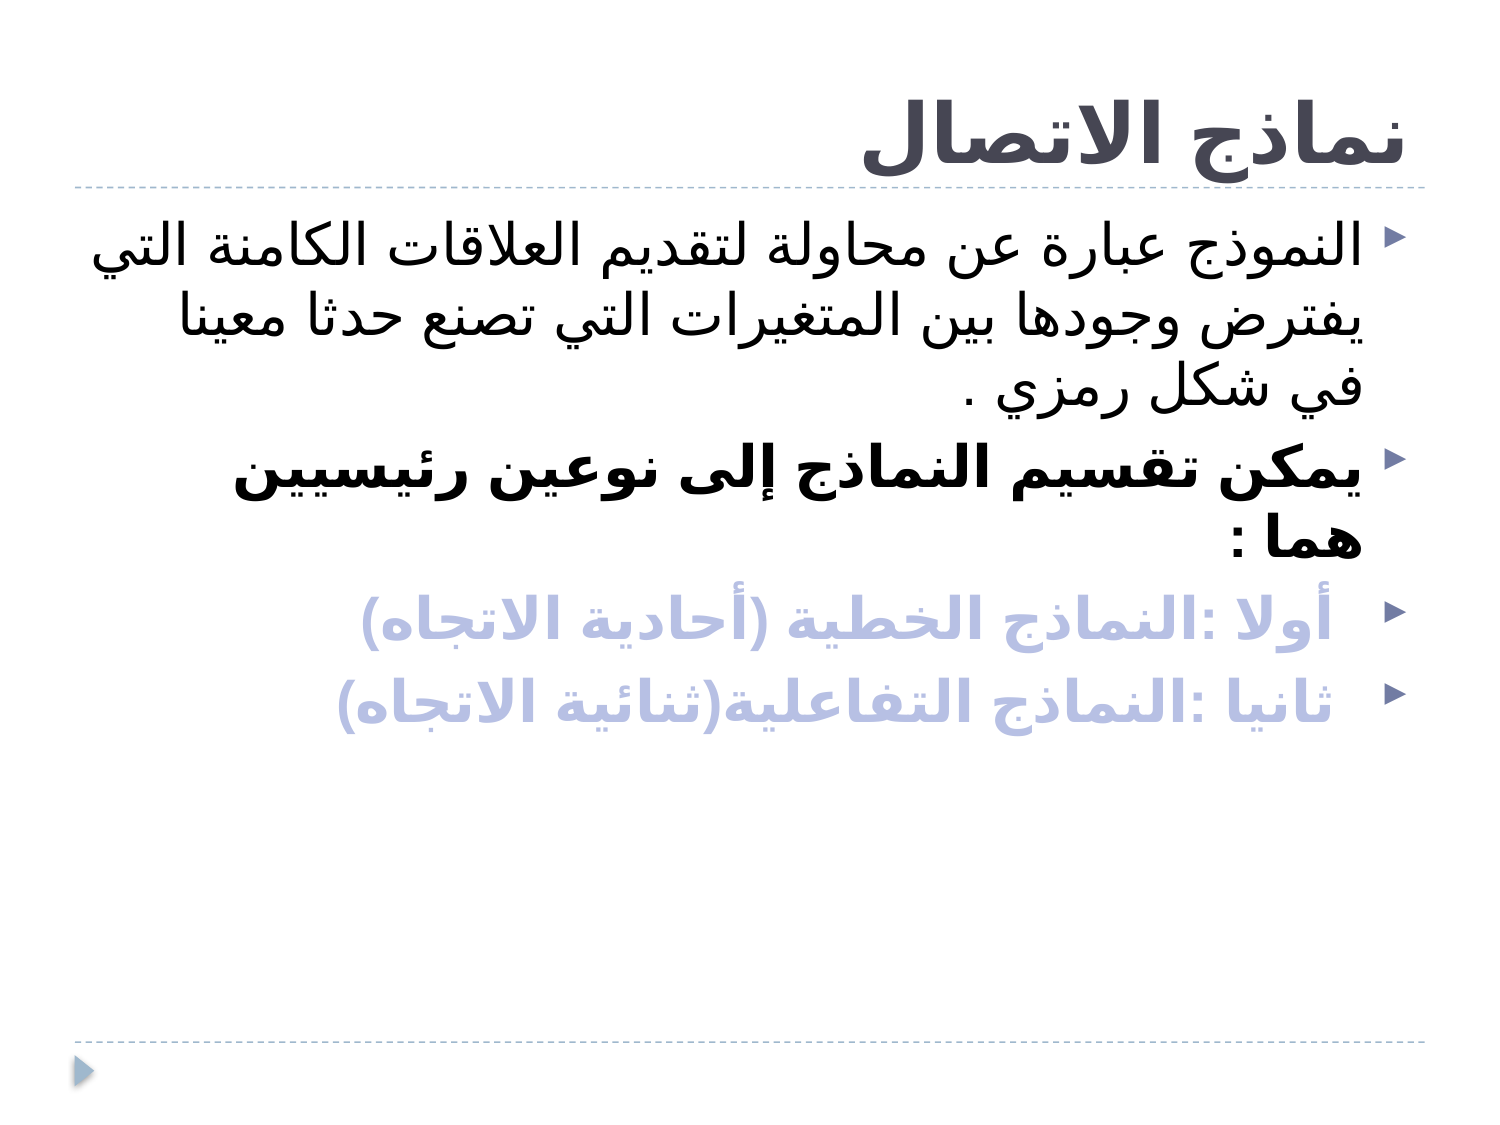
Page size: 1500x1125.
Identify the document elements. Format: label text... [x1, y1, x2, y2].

title نماذج الاتصال [75, 24, 1425, 188]
list النموذج عبارة عن محاولة لتقديم العلاقات الكامنة التي يفترض وجودها بين المتغيرات التي تصنع حدثا معينا في شكل رمزي . يمكن تقسيم النماذج إلى نوعين رئيسيين هما : أولا :النماذج الخطية (أحادية الاتجاه) ثانيا :النماذج التفاعلية(ثنائية الاتجاه) [75, 200, 1425, 1010]
